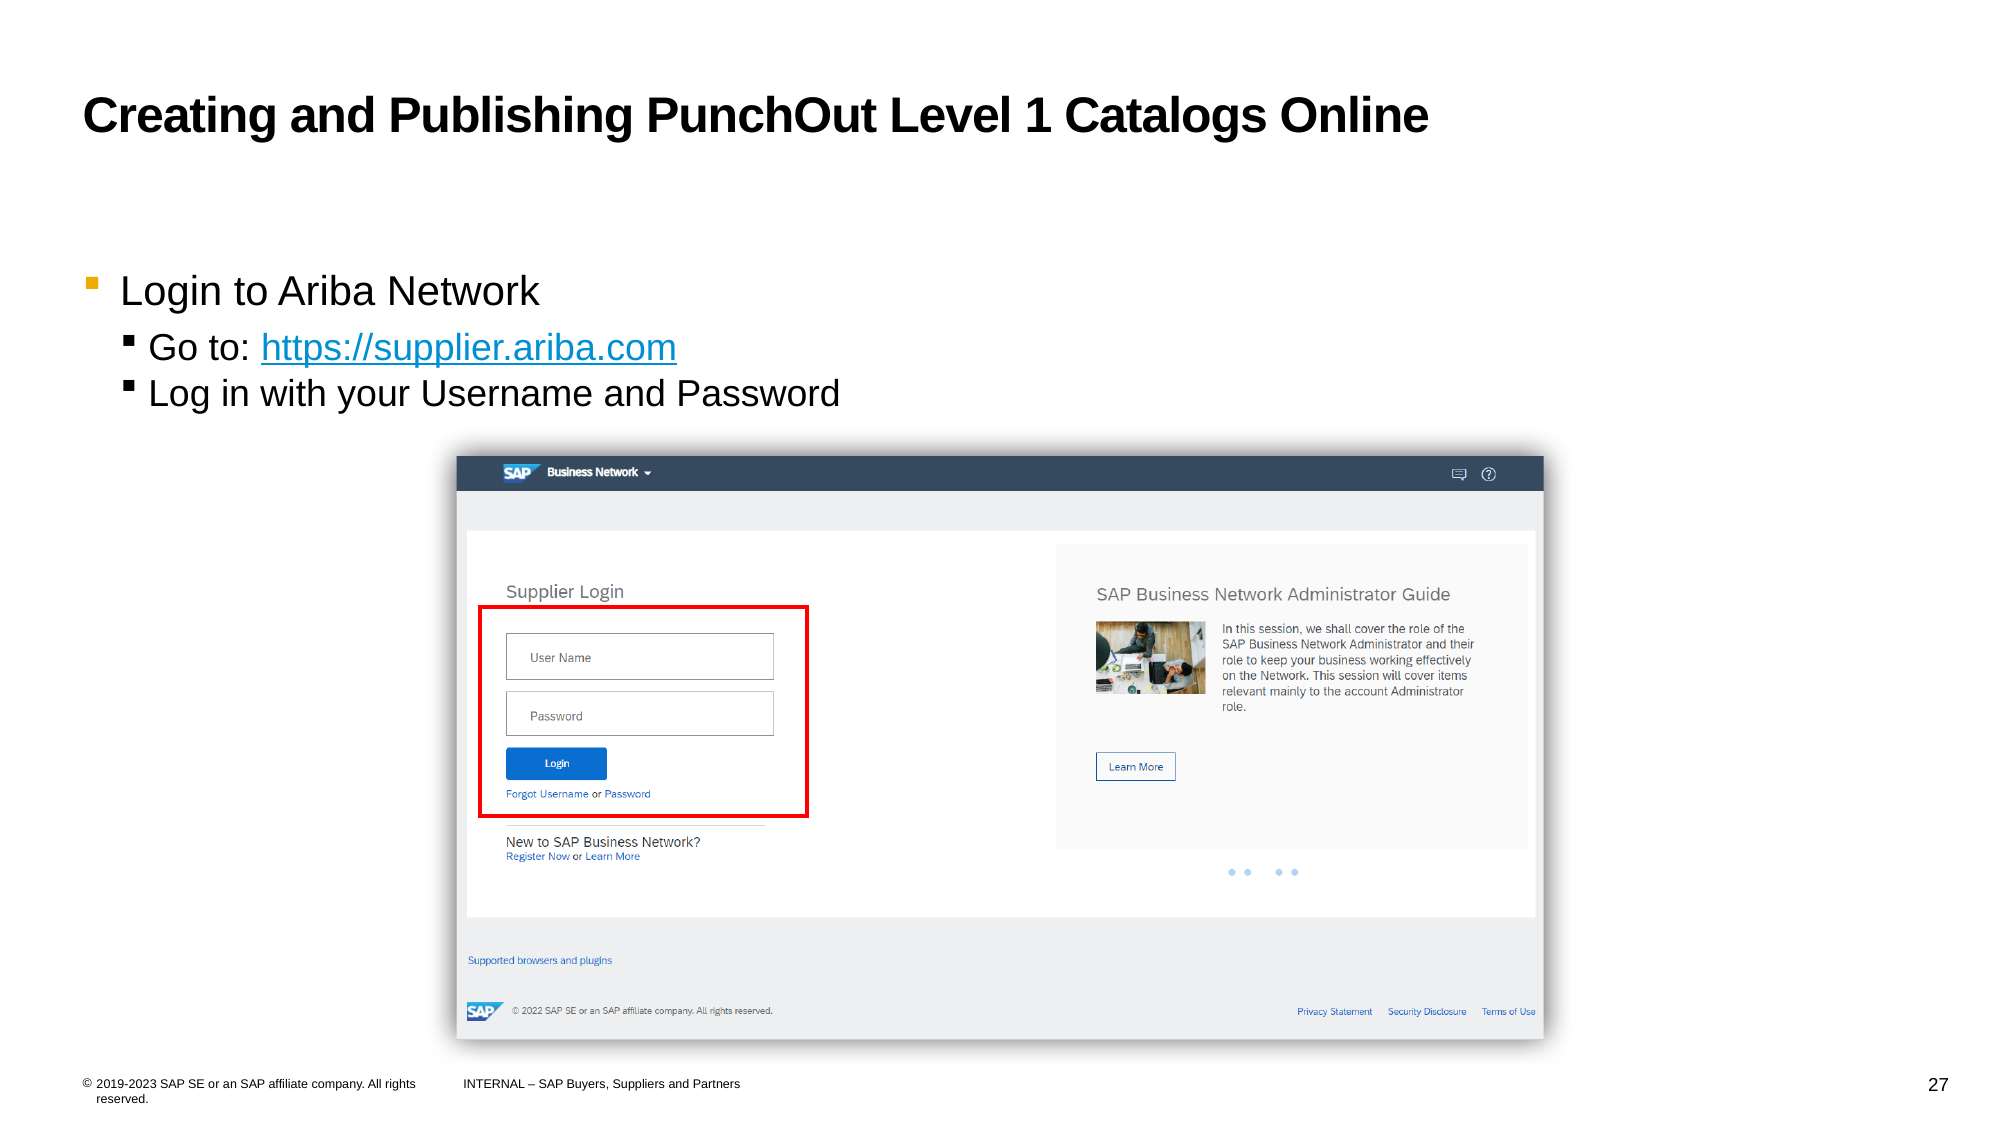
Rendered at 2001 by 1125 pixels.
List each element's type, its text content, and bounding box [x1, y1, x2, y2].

title Creating and Publishing PunchOut Level 1 Catalogs Online [82, 82, 1918, 144]
picture [456, 456, 1544, 1040]
list Login to Ariba Network Go to: https://supplier.ariba.com Log in with your Username and Password [82, 265, 1918, 1040]
